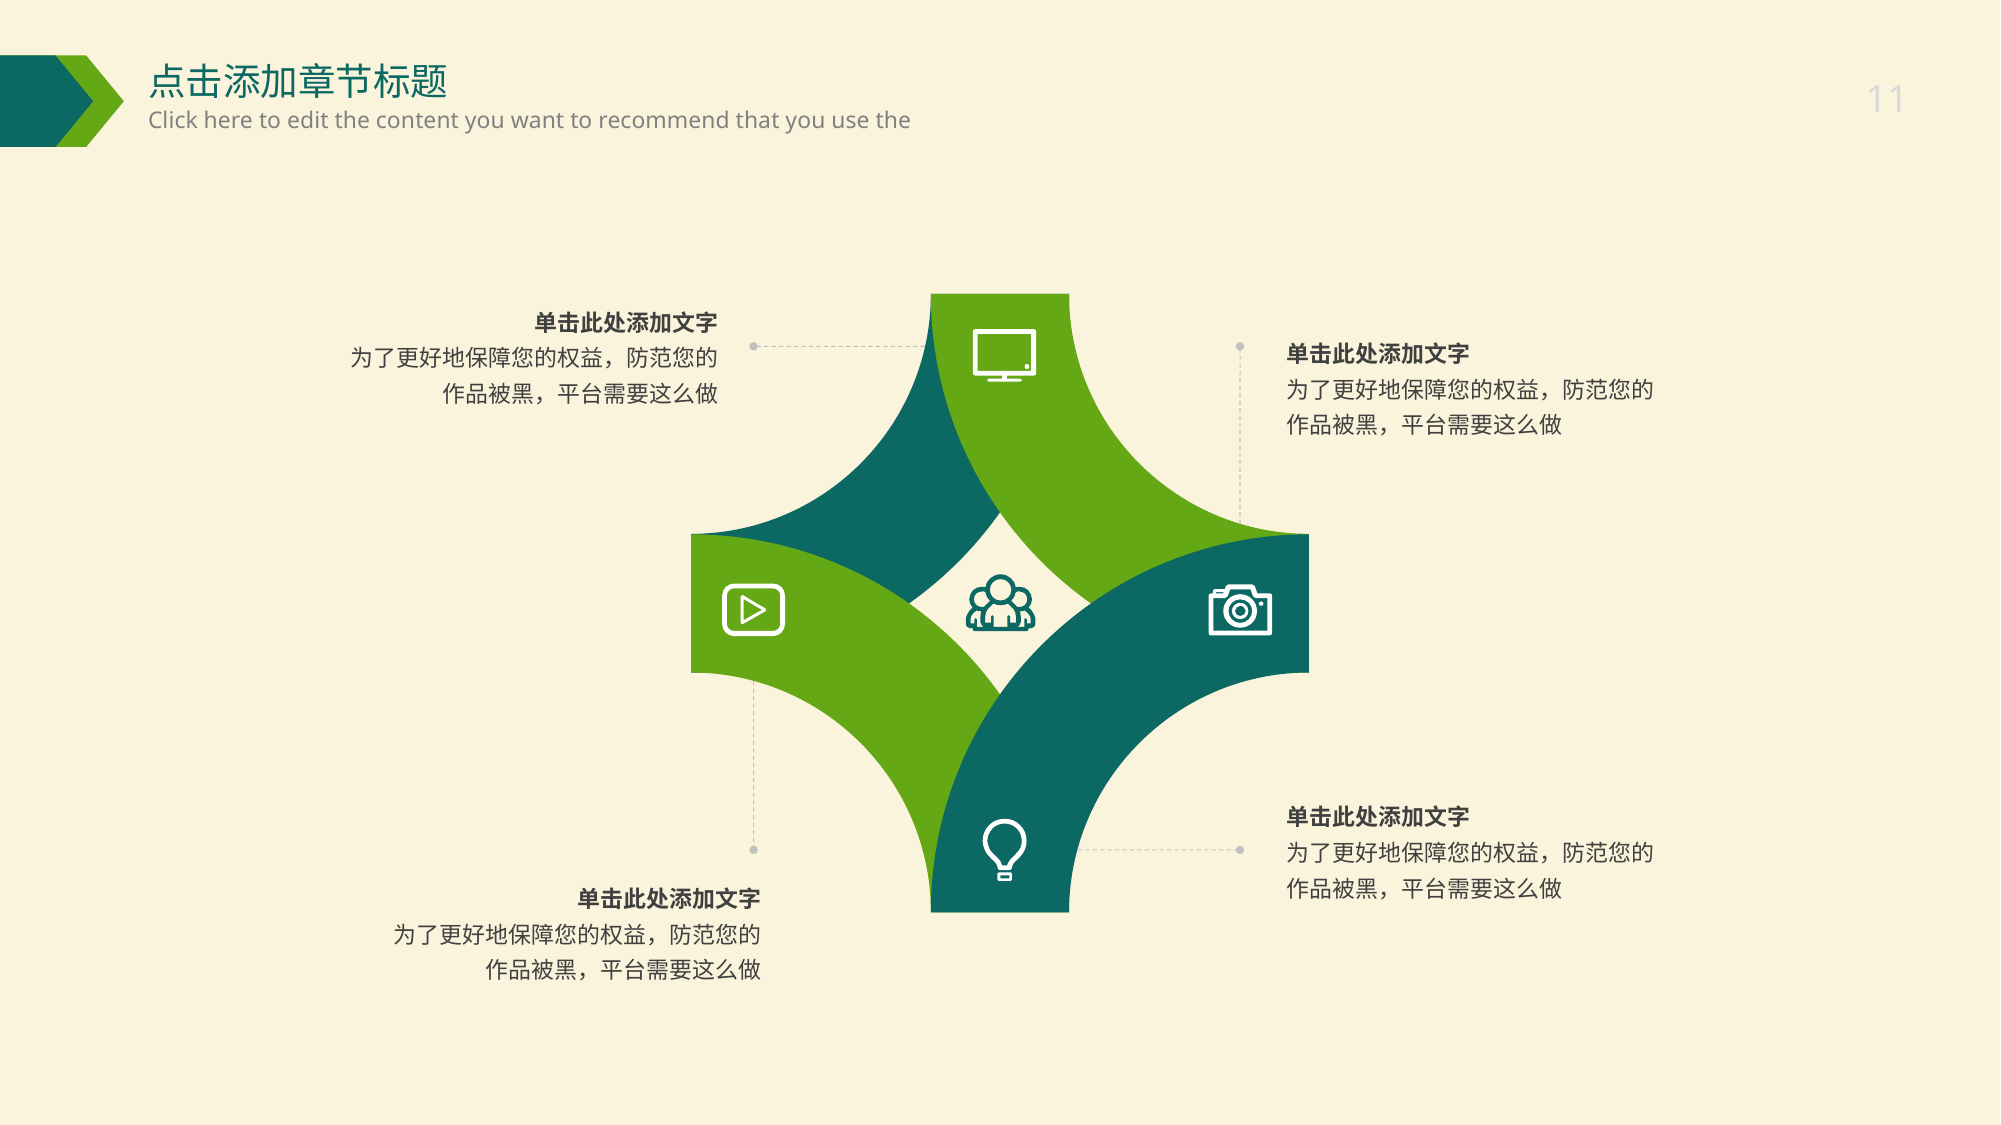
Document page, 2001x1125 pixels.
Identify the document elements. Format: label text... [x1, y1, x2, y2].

text_box [1208, 584, 1273, 636]
list Click here to edit the content you want to recommend that you use the [133, 101, 1427, 152]
text_box [749, 845, 758, 854]
text_box [722, 583, 786, 637]
text_box [930, 534, 1309, 913]
text_box [965, 574, 1036, 632]
text_box [691, 306, 1000, 603]
text_box [749, 342, 758, 351]
text_box [972, 329, 1037, 382]
text_box [1235, 342, 1245, 357]
text_box 单击此处添加文字 为了更好地保障您的权益，防范您的作品被黑，平台需要这么做 [356, 868, 777, 991]
text_box [691, 534, 1000, 901]
text_box [1233, 845, 1245, 855]
text_box 单击此处添加文字 为了更好地保障您的权益，防范您的作品被黑，平台需要这么做 [1272, 324, 1692, 446]
text_box [982, 818, 1027, 871]
text_box [930, 293, 1309, 603]
text_box 单击此处添加文字 为了更好地保障您的权益，防范您的作品被黑，平台需要这么做 [313, 292, 734, 415]
text_box [997, 872, 1012, 881]
list 点击添加章节标题 [133, 55, 1427, 101]
text_box 单击此处添加文字 为了更好地保障您的权益，防范您的作品被黑，平台需要这么做 [1272, 787, 1692, 910]
